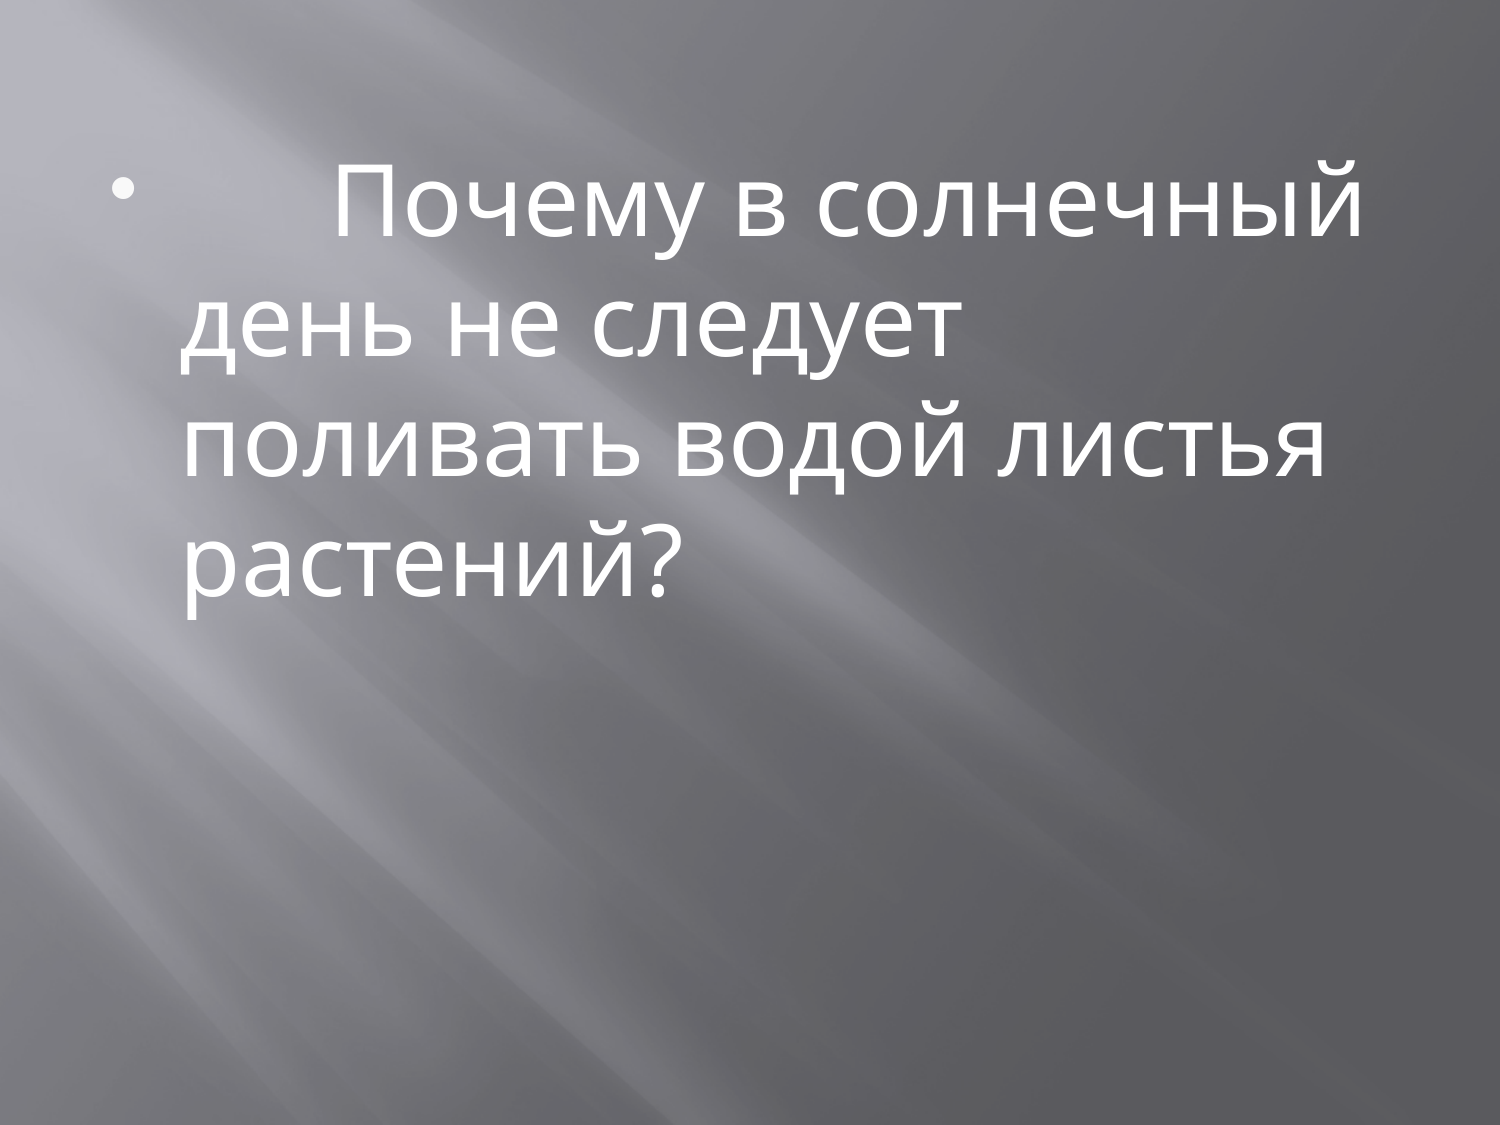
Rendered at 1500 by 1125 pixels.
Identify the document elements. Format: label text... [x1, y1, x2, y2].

list Почему в солнечный день не следует поливать водой листья растений? [75, 128, 1395, 1005]
